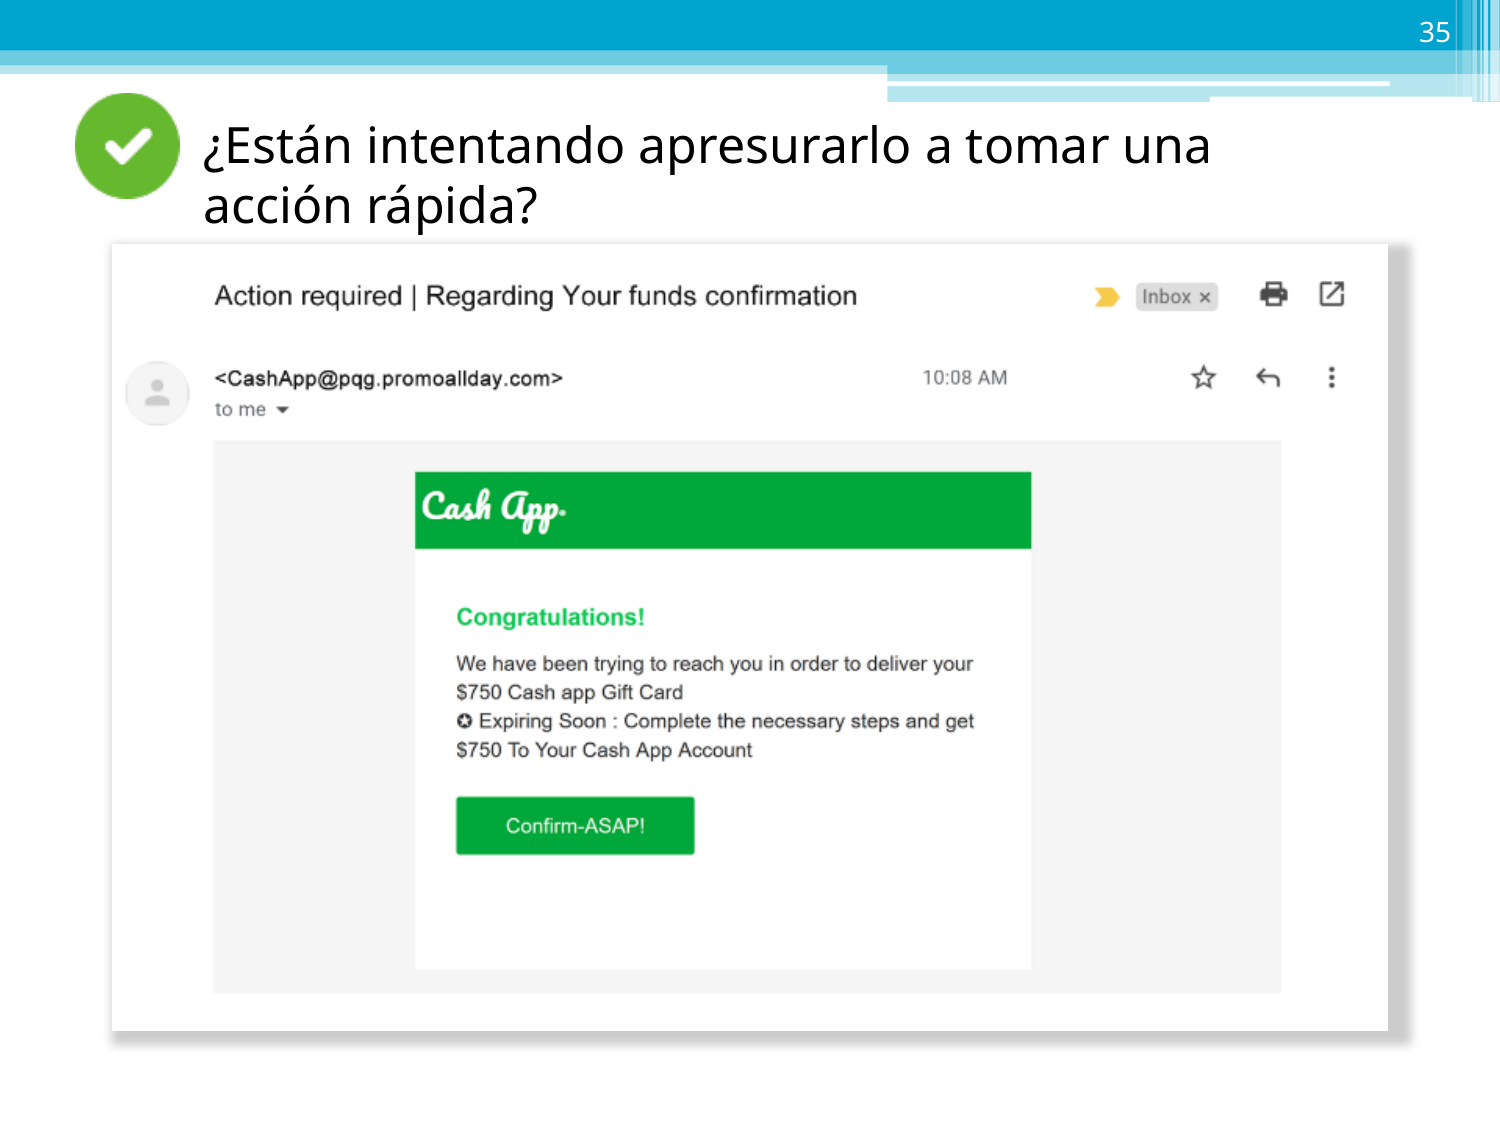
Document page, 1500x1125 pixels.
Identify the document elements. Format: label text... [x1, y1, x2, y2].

list [75, 369, 1425, 1079]
slide_number 35 [1340, 0, 1466, 61]
picture [112, 244, 1388, 1031]
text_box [74, 93, 1262, 243]
